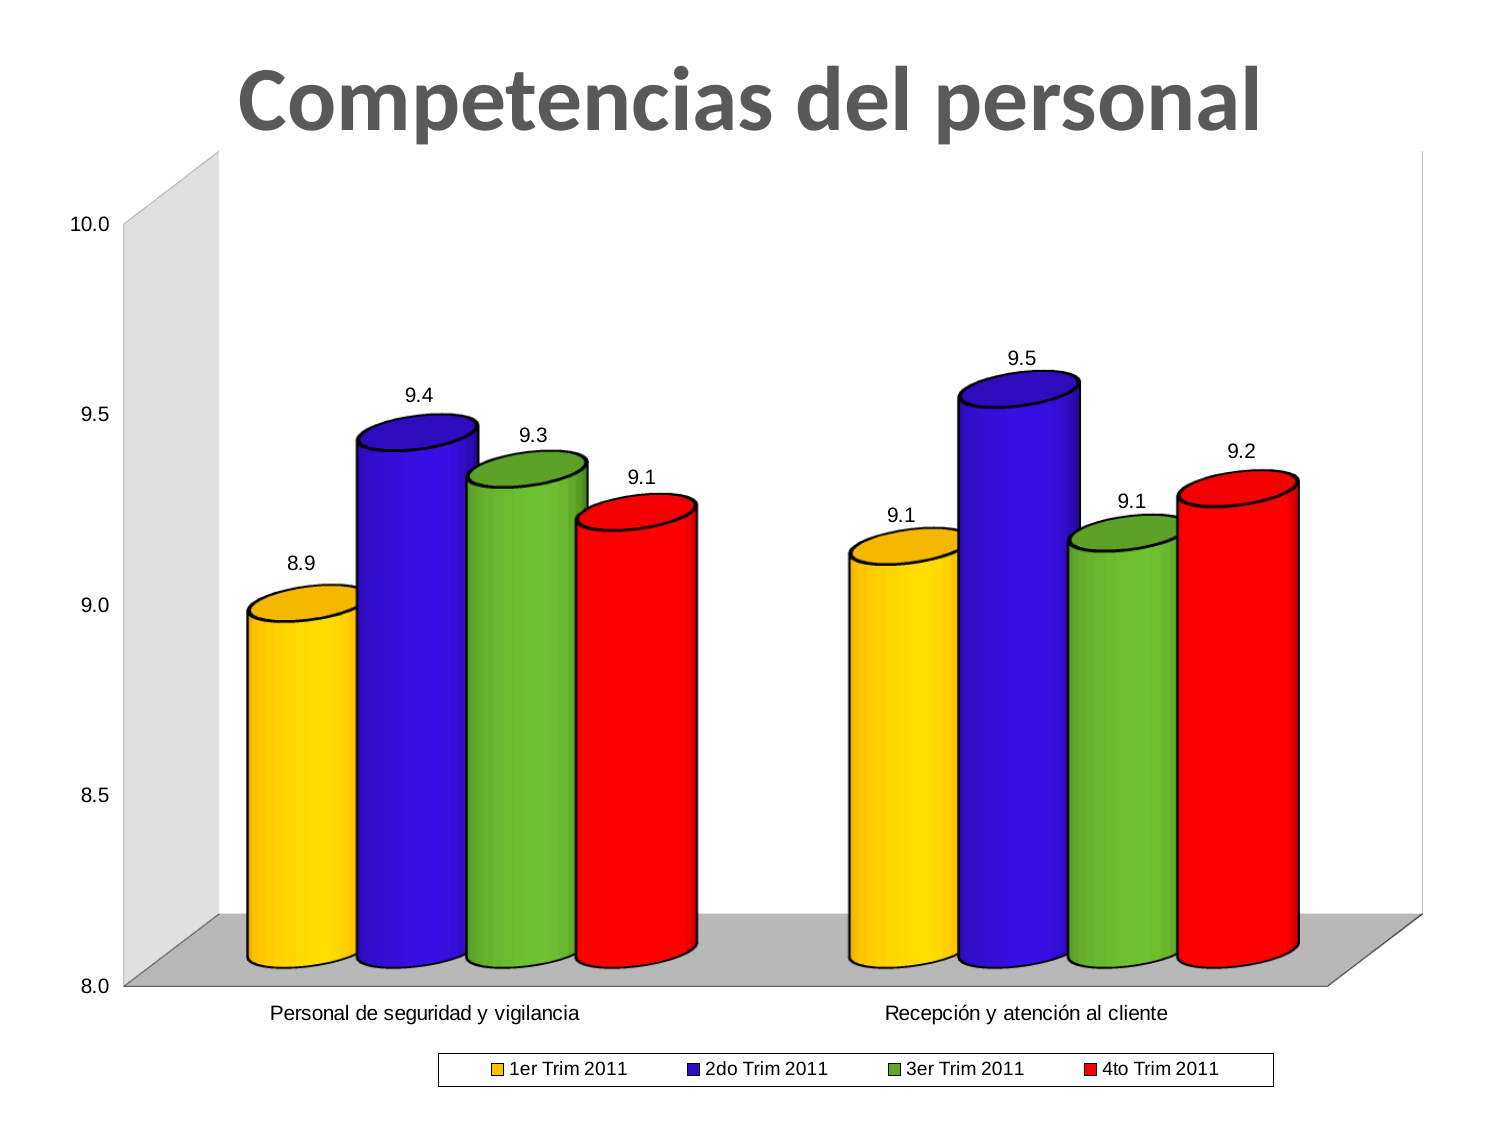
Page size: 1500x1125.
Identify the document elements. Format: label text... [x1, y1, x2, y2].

chart [41, 136, 1450, 1096]
title Competencias del personal [76, 0, 1427, 136]
